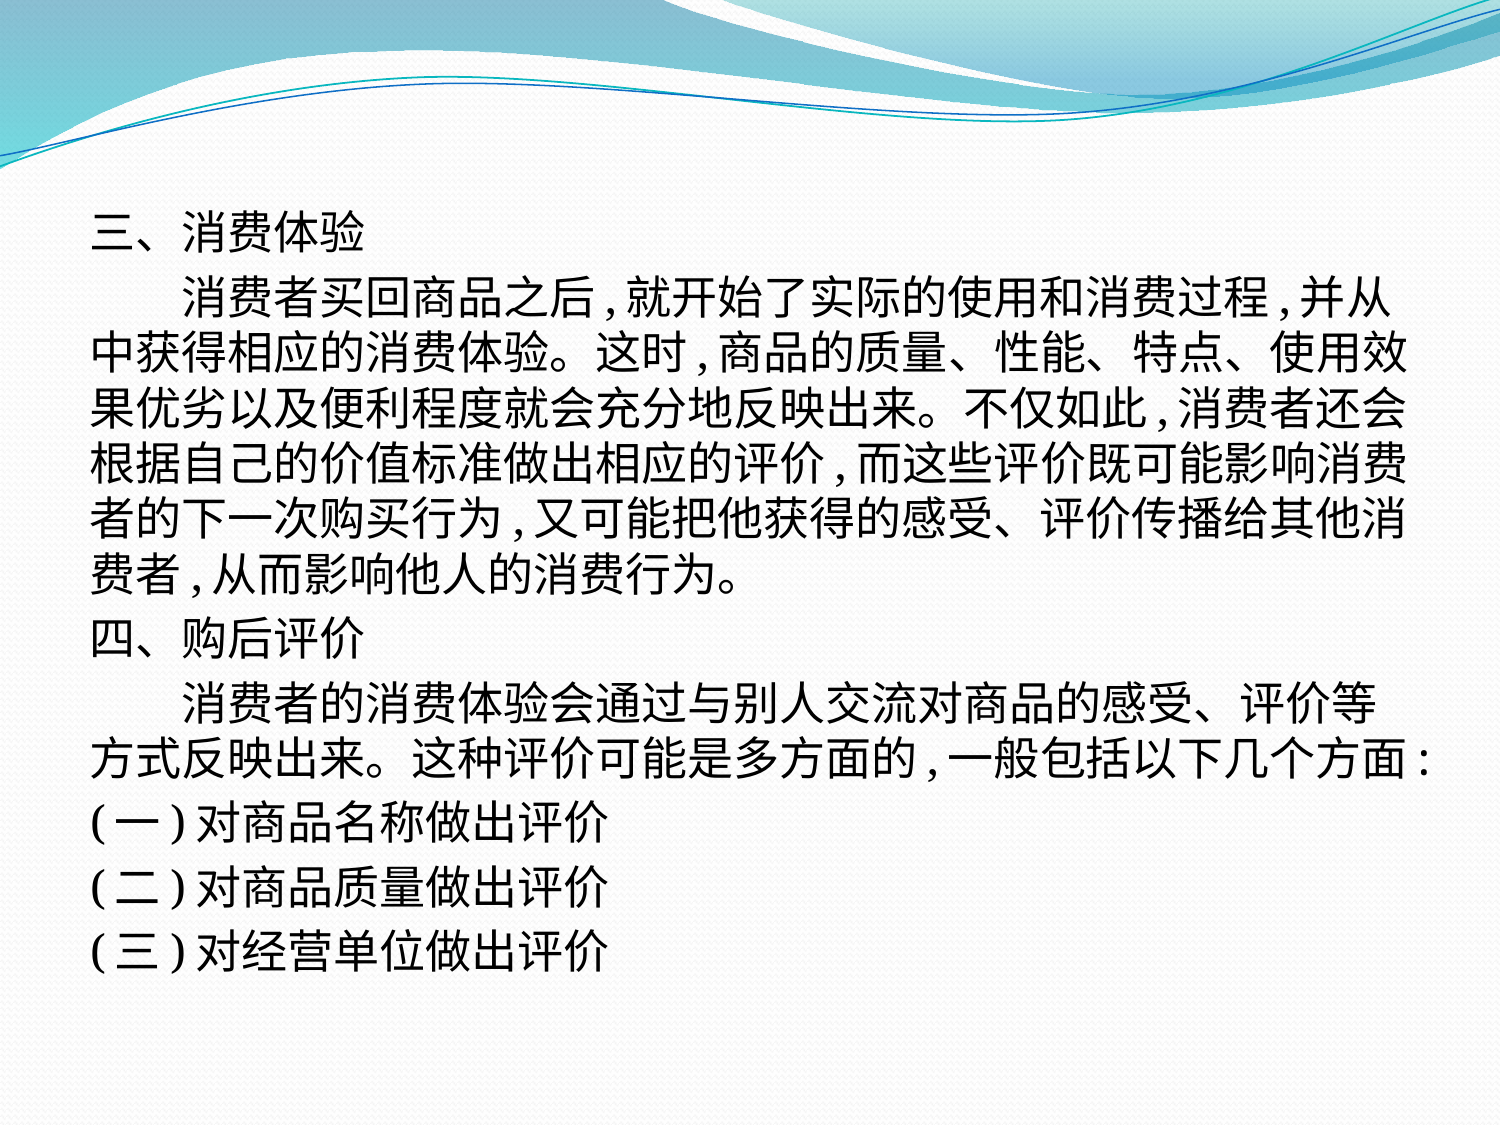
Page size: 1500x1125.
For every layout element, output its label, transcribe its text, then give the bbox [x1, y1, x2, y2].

list 三、消费体验 消费者买回商品之后,就开始了实际的使用和消费过程,并从中获得相应的消费体验。这时,商品的质量、性能、特点、使用效果优劣以及便利程度就会充分地反映出来。不仅如此,消费者还会根据自己的价值标准做出相应的评价,而这些评价既可能影响消费者的下一次购买行为,又可能把他获得的感受、评价传播给其他消费者,从而影响他人的消费行为。 四、购后评价 消费者的消费体验会通过与别人交流对商品的感受、评价等方式反映出来。这种评价可能是多方面的,一般包括以下几个方面: (一)对商品名称做出评价 (二)对商品质量做出评价 (三)对经营单位做出评价 [75, 196, 1425, 1038]
